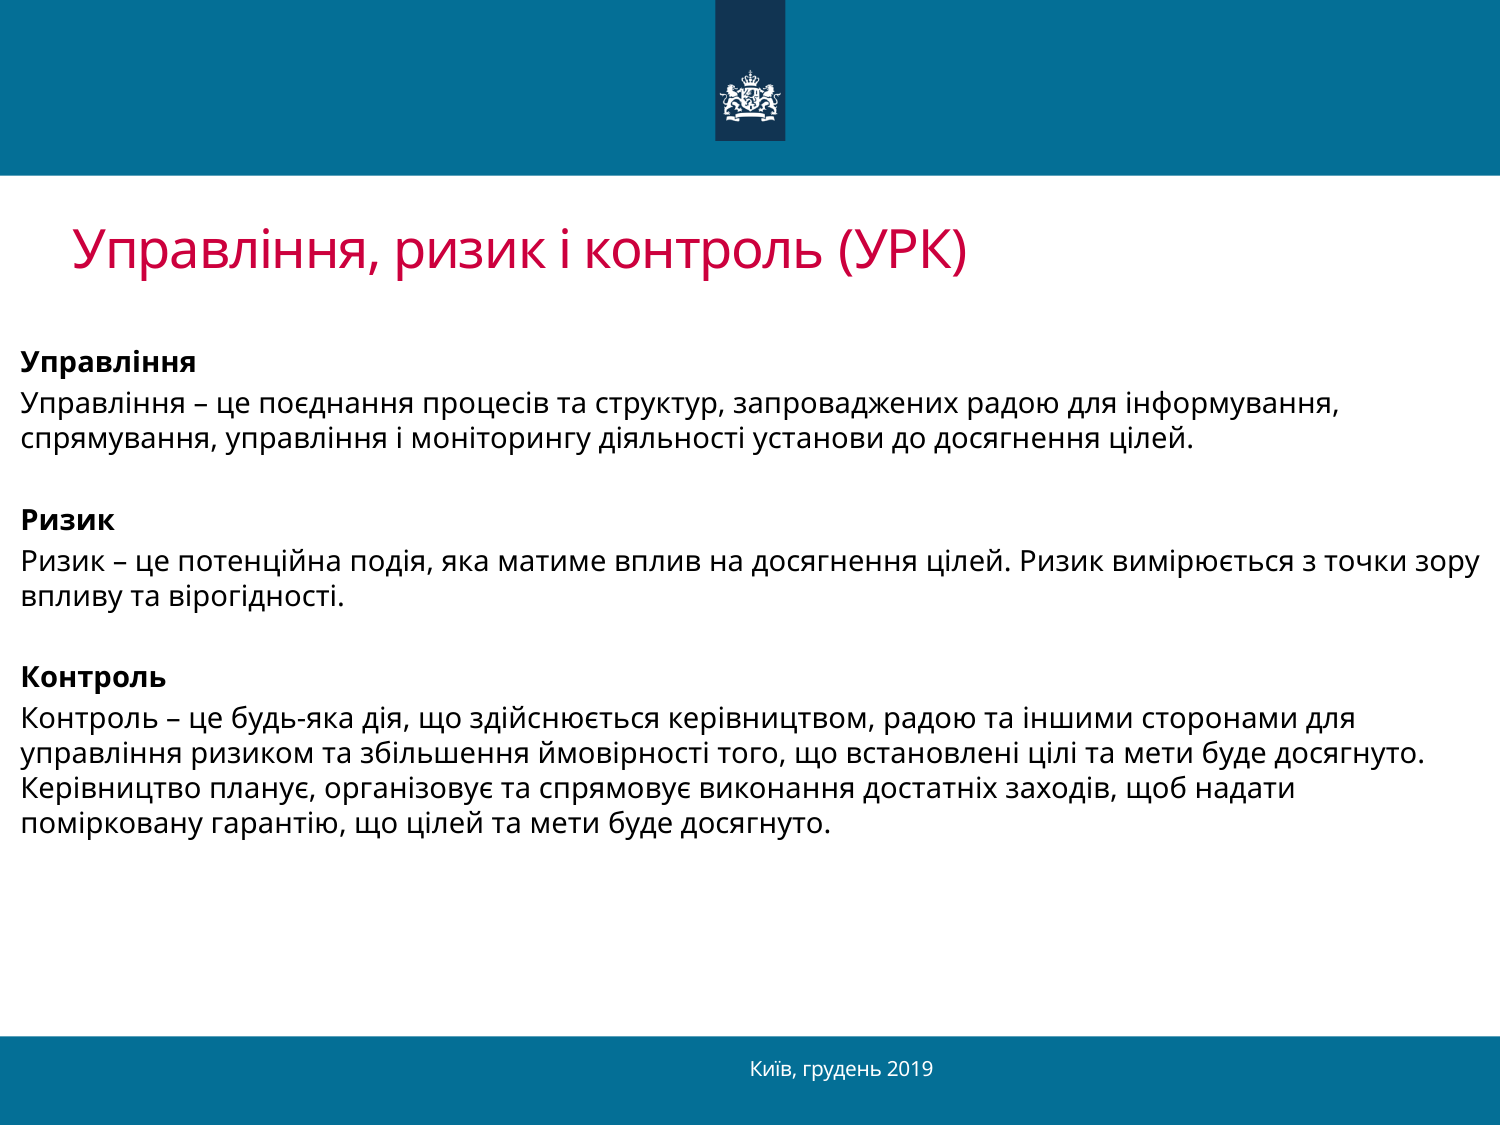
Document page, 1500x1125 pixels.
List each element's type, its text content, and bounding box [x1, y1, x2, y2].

title Управління, ризик і контроль (УРК) [57, 207, 1409, 295]
footer Київ, грудень 2019 [734, 1047, 1419, 1100]
picture [716, 0, 784, 140]
list Управління Управління – це поєднання процесів та структур, запроваджених радою для інформування, спрямування, управління і моніторингу діяльності установи до досягнення цілей. Ризик Ризик – це потенційна подія, яка матиме вплив на досягнення цілей. Ризик вимірюється з точки зору впливу та вірогідності. Контроль Контроль – це будь-яка дія, що здійснюється керівництвом, радою та іншими сторонами для управління ризиком та збільшення ймовірності того, що встановлені цілі та мети буде досягнуто. Керівництво планує, організовує та спрямовує виконання достатніх заходів, щоб надати помірковану гарантію, що цілей та мети буде досягнуто. [5, 295, 1500, 1033]
